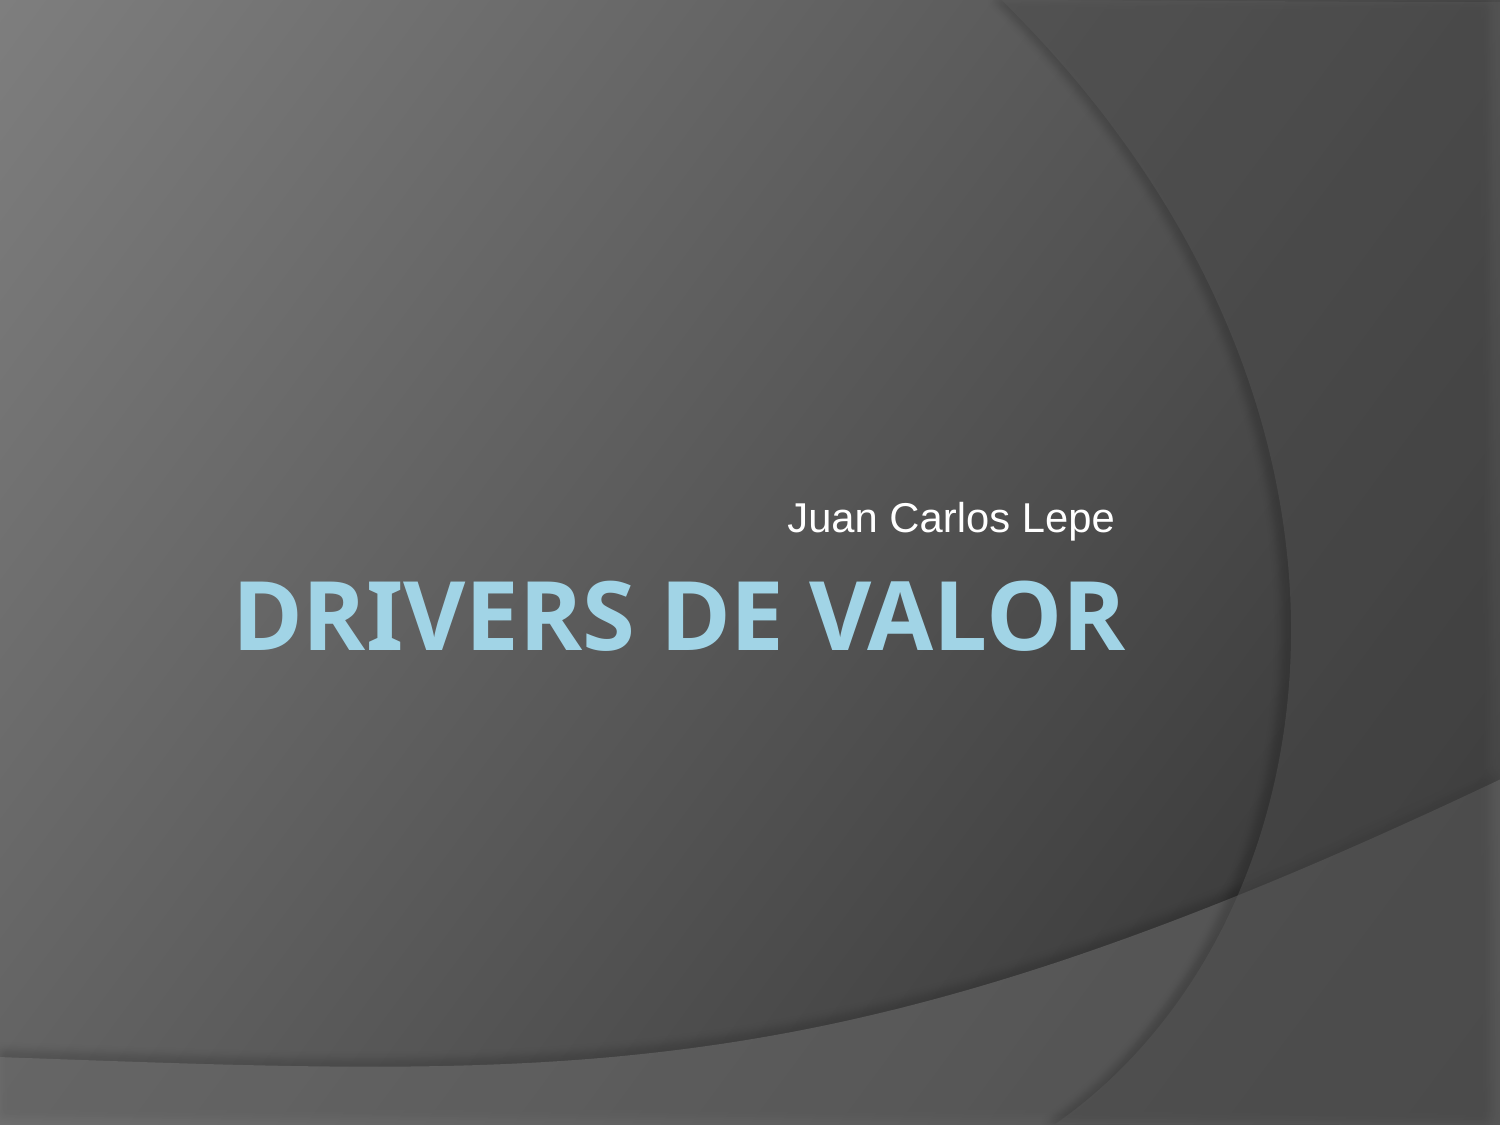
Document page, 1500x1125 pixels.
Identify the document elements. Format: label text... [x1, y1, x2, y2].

subtitle Juan Carlos Lepe [71, 253, 1134, 541]
title Drivers de valor [70, 547, 1134, 925]
